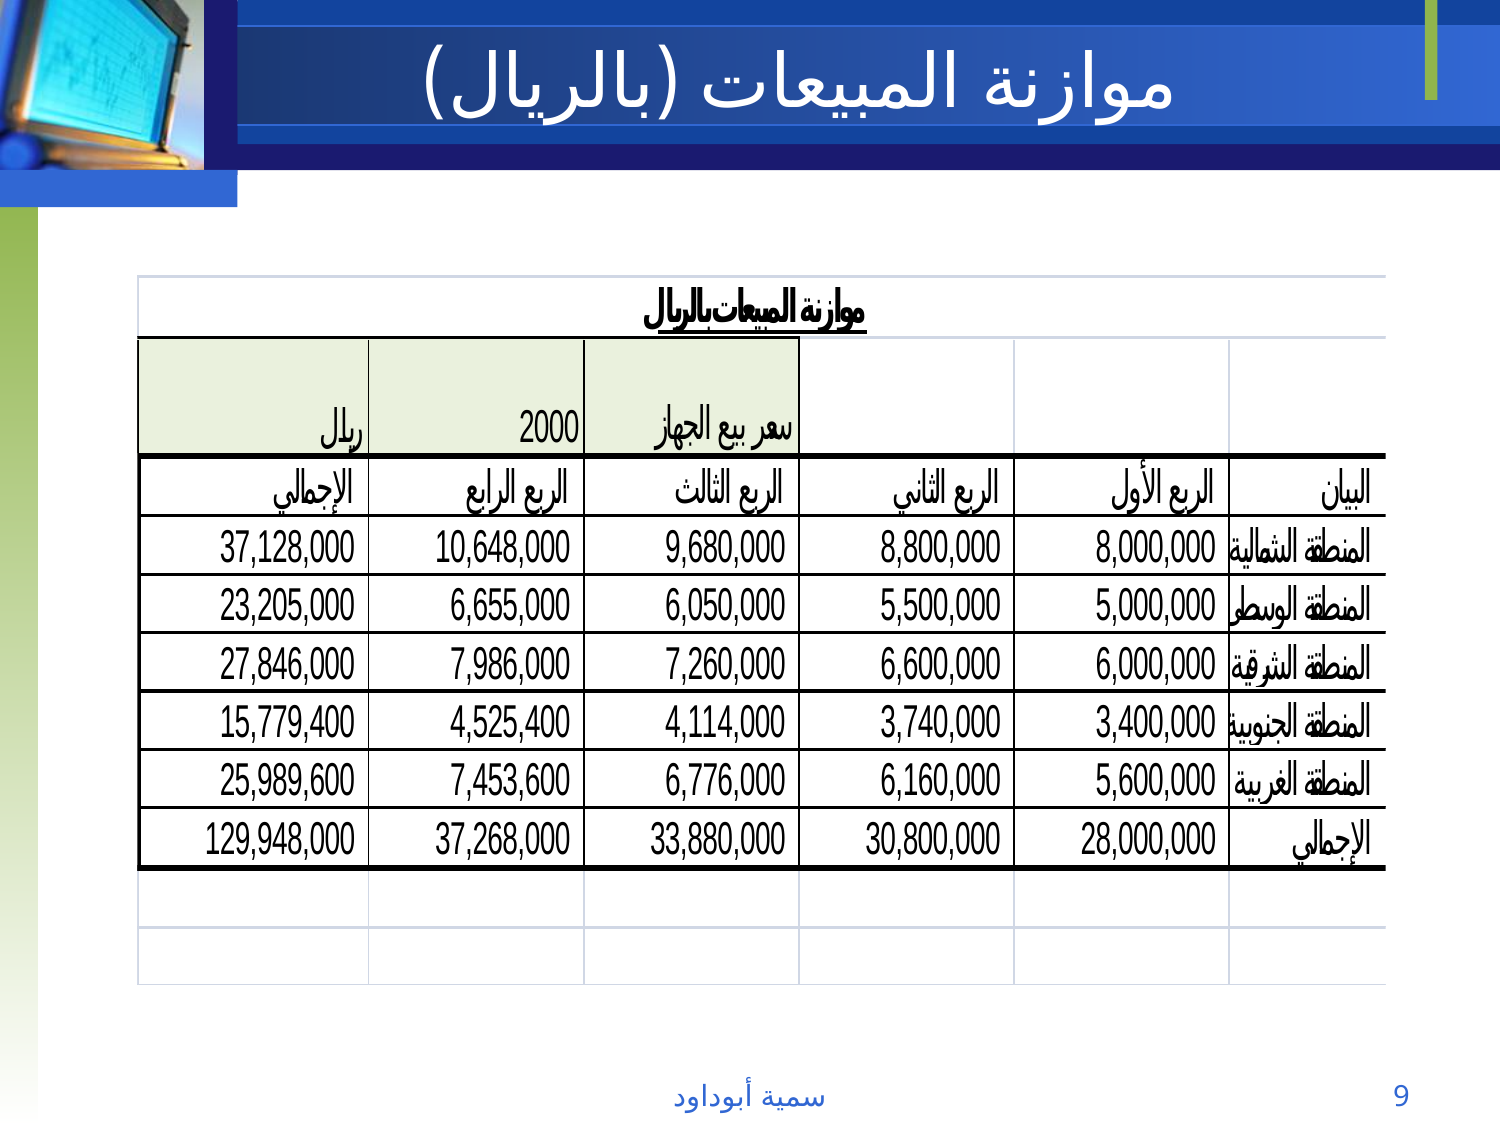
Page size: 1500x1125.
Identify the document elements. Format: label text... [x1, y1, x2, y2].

title موازنة المبيعات (بالريال) [237, 33, 1363, 122]
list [137, 274, 1388, 988]
picture [0, 0, 204, 169]
footer سمية أبوداود [512, 1069, 988, 1111]
slide_number 9 [1074, 1069, 1426, 1111]
